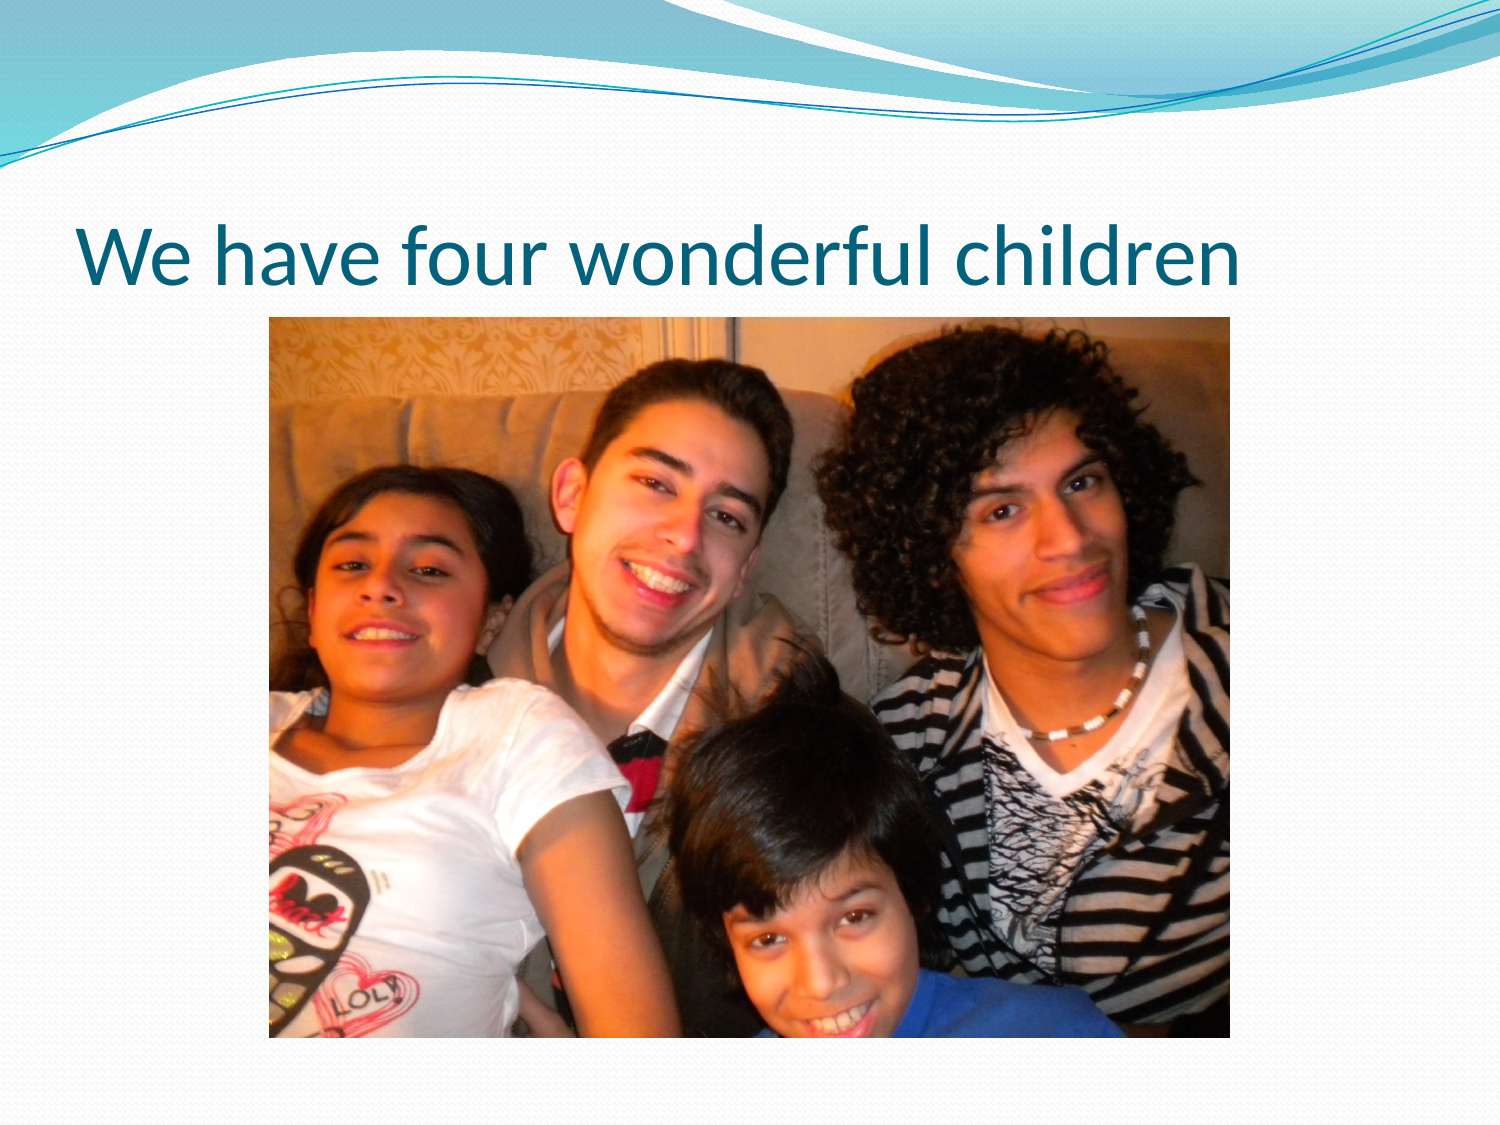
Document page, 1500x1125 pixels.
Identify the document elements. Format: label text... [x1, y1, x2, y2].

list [269, 317, 1231, 1038]
title We have four wonderful children [75, 115, 1425, 303]
